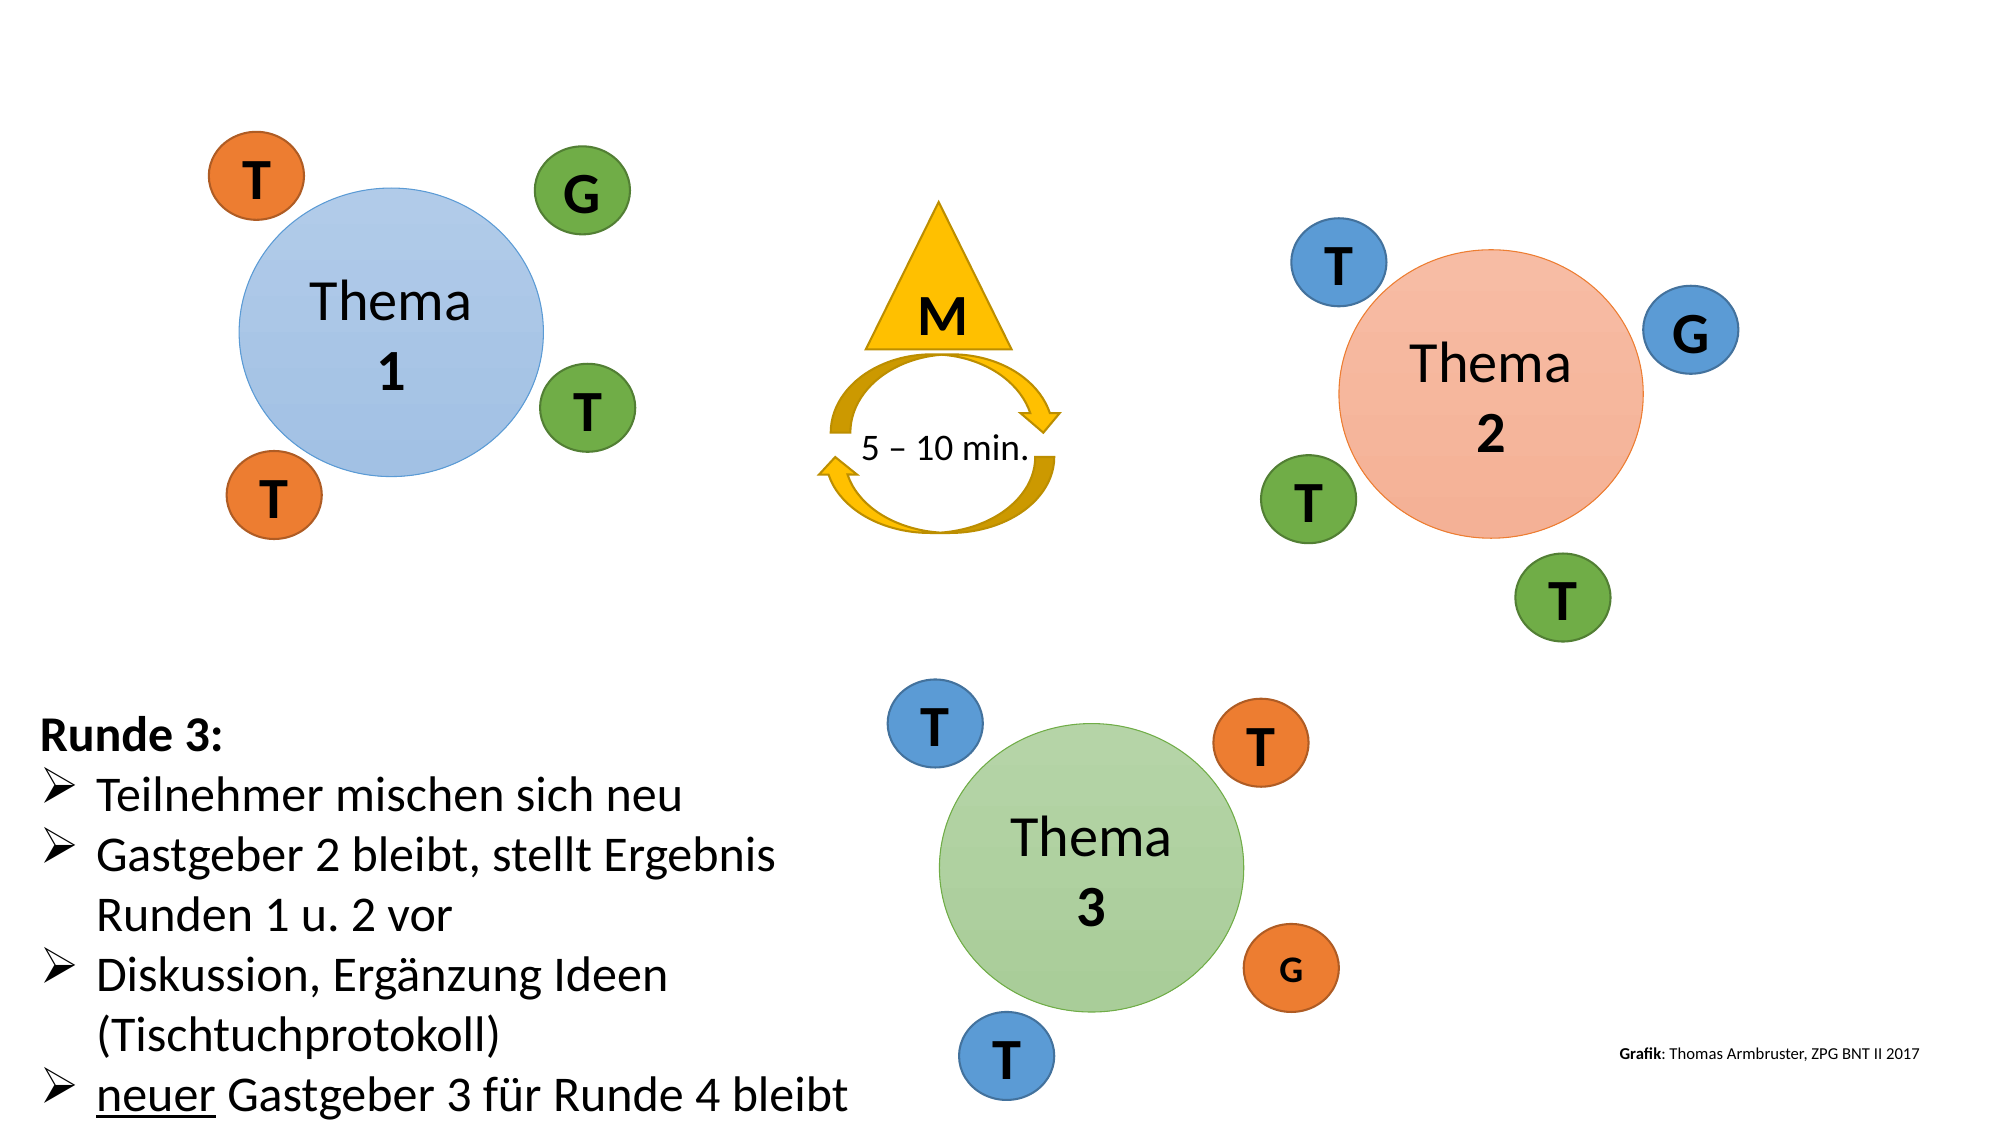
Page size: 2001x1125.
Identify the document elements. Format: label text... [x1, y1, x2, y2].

text_box T [1259, 454, 1358, 545]
text_box Thema 1 [238, 187, 544, 478]
text_box [816, 455, 1052, 535]
text_box G [1642, 284, 1740, 375]
text_box T [225, 449, 323, 541]
text_box T [1212, 697, 1310, 788]
text_box T [539, 362, 637, 453]
text_box Thema 3 [938, 723, 1245, 1013]
text_box T [207, 130, 306, 221]
text_box T [958, 1010, 1056, 1101]
text_box M [864, 199, 1014, 351]
text_box T [888, 678, 984, 769]
text_box T [1514, 552, 1612, 643]
text_box Thema 2 [1338, 249, 1644, 539]
text_box [829, 353, 1062, 434]
text_box Runde 3: Teilnehmer mischen sich neu Gastgeber 2 bleibt, stellt Ergebnis Runden 1 u. 2 vor Diskussion, Ergänzung Ideen (Tischtuchprotokoll) neuer Gastgeber 3 für Runde 4 bleibt [24, 693, 888, 1125]
text_box Grafik: Thomas Armbruster, ZPG BNT II 2017 [1604, 1035, 2000, 1071]
text_box T [1290, 217, 1388, 308]
text_box G [1242, 922, 1340, 1014]
text_box G [533, 145, 632, 236]
text_box 5 – 10 min. [846, 416, 1083, 476]
